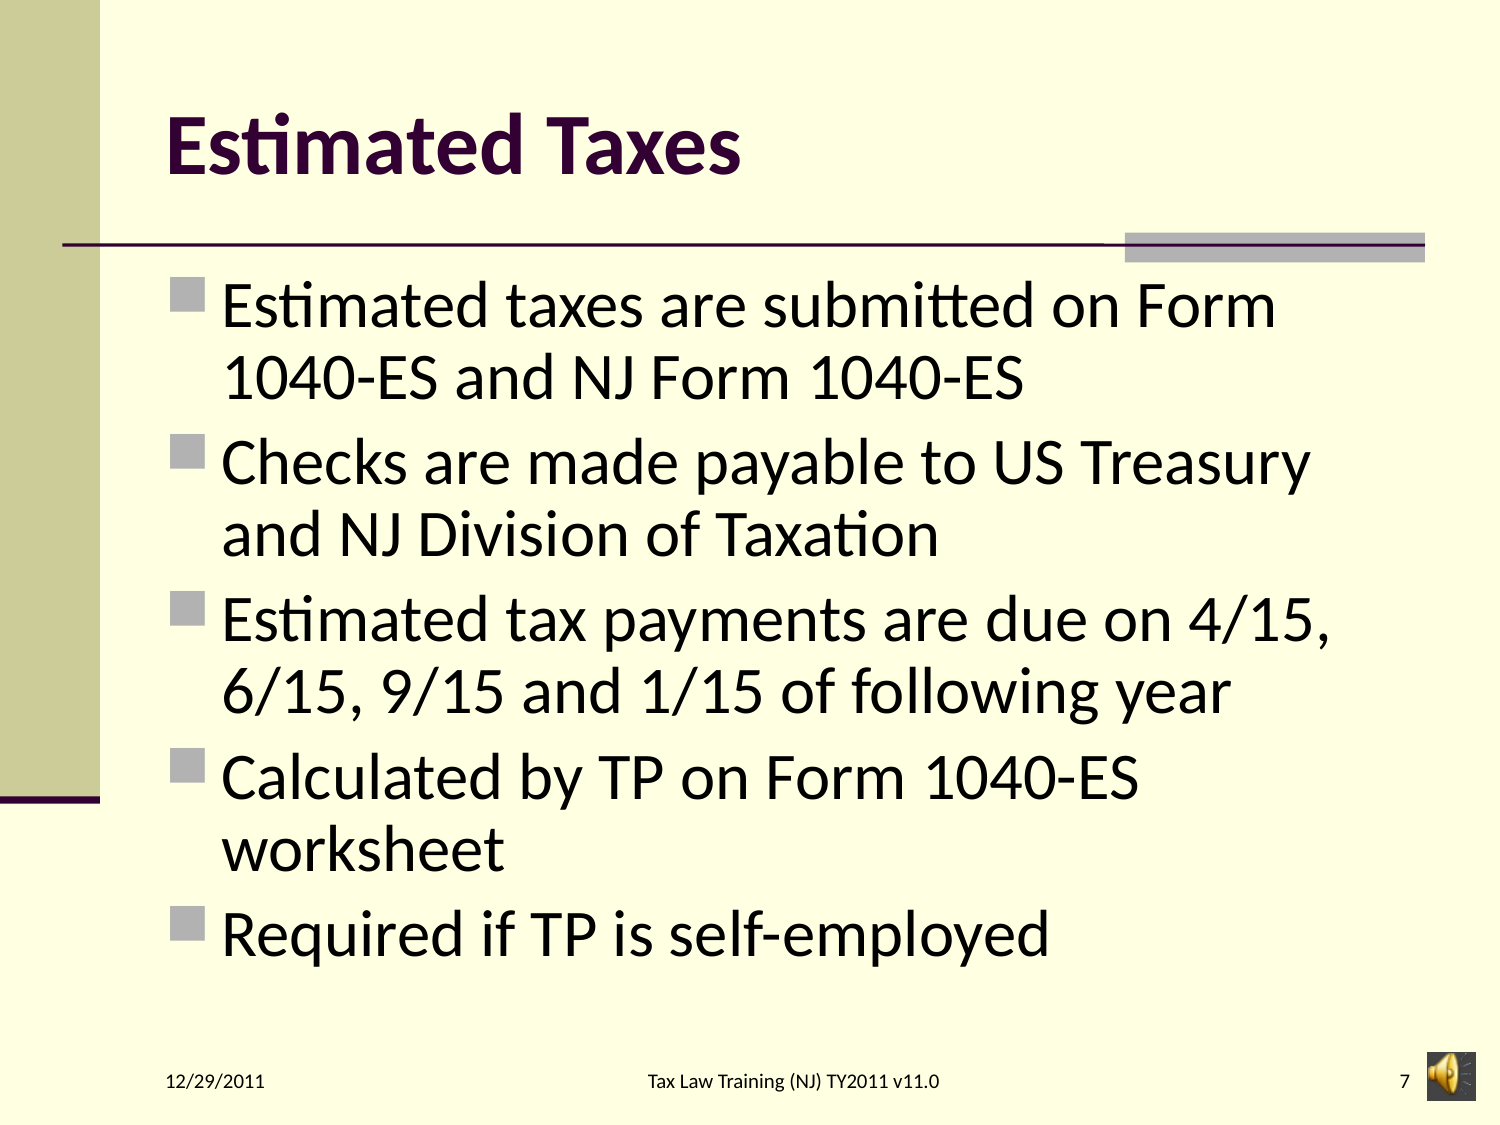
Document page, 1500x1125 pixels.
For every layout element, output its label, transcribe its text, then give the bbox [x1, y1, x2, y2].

title Estimated Taxes [150, 45, 1425, 234]
footer Tax Law Training (NJ) TY2011 v11.0 [549, 1049, 1038, 1101]
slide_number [149, 1050, 476, 1101]
slide_number 7 [1112, 1049, 1426, 1101]
picture [1426, 1051, 1477, 1102]
list Estimated taxes are submitted on Form 1040-ES and NJ Form 1040-ES Checks are made payable to US Treasury and NJ Division of Taxation Estimated tax payments are due on 4/15, 6/15, 9/15 and 1/15 of following year Calculated by TP on Form 1040-ES worksheet Required if TP is self-employed [150, 262, 1425, 1038]
